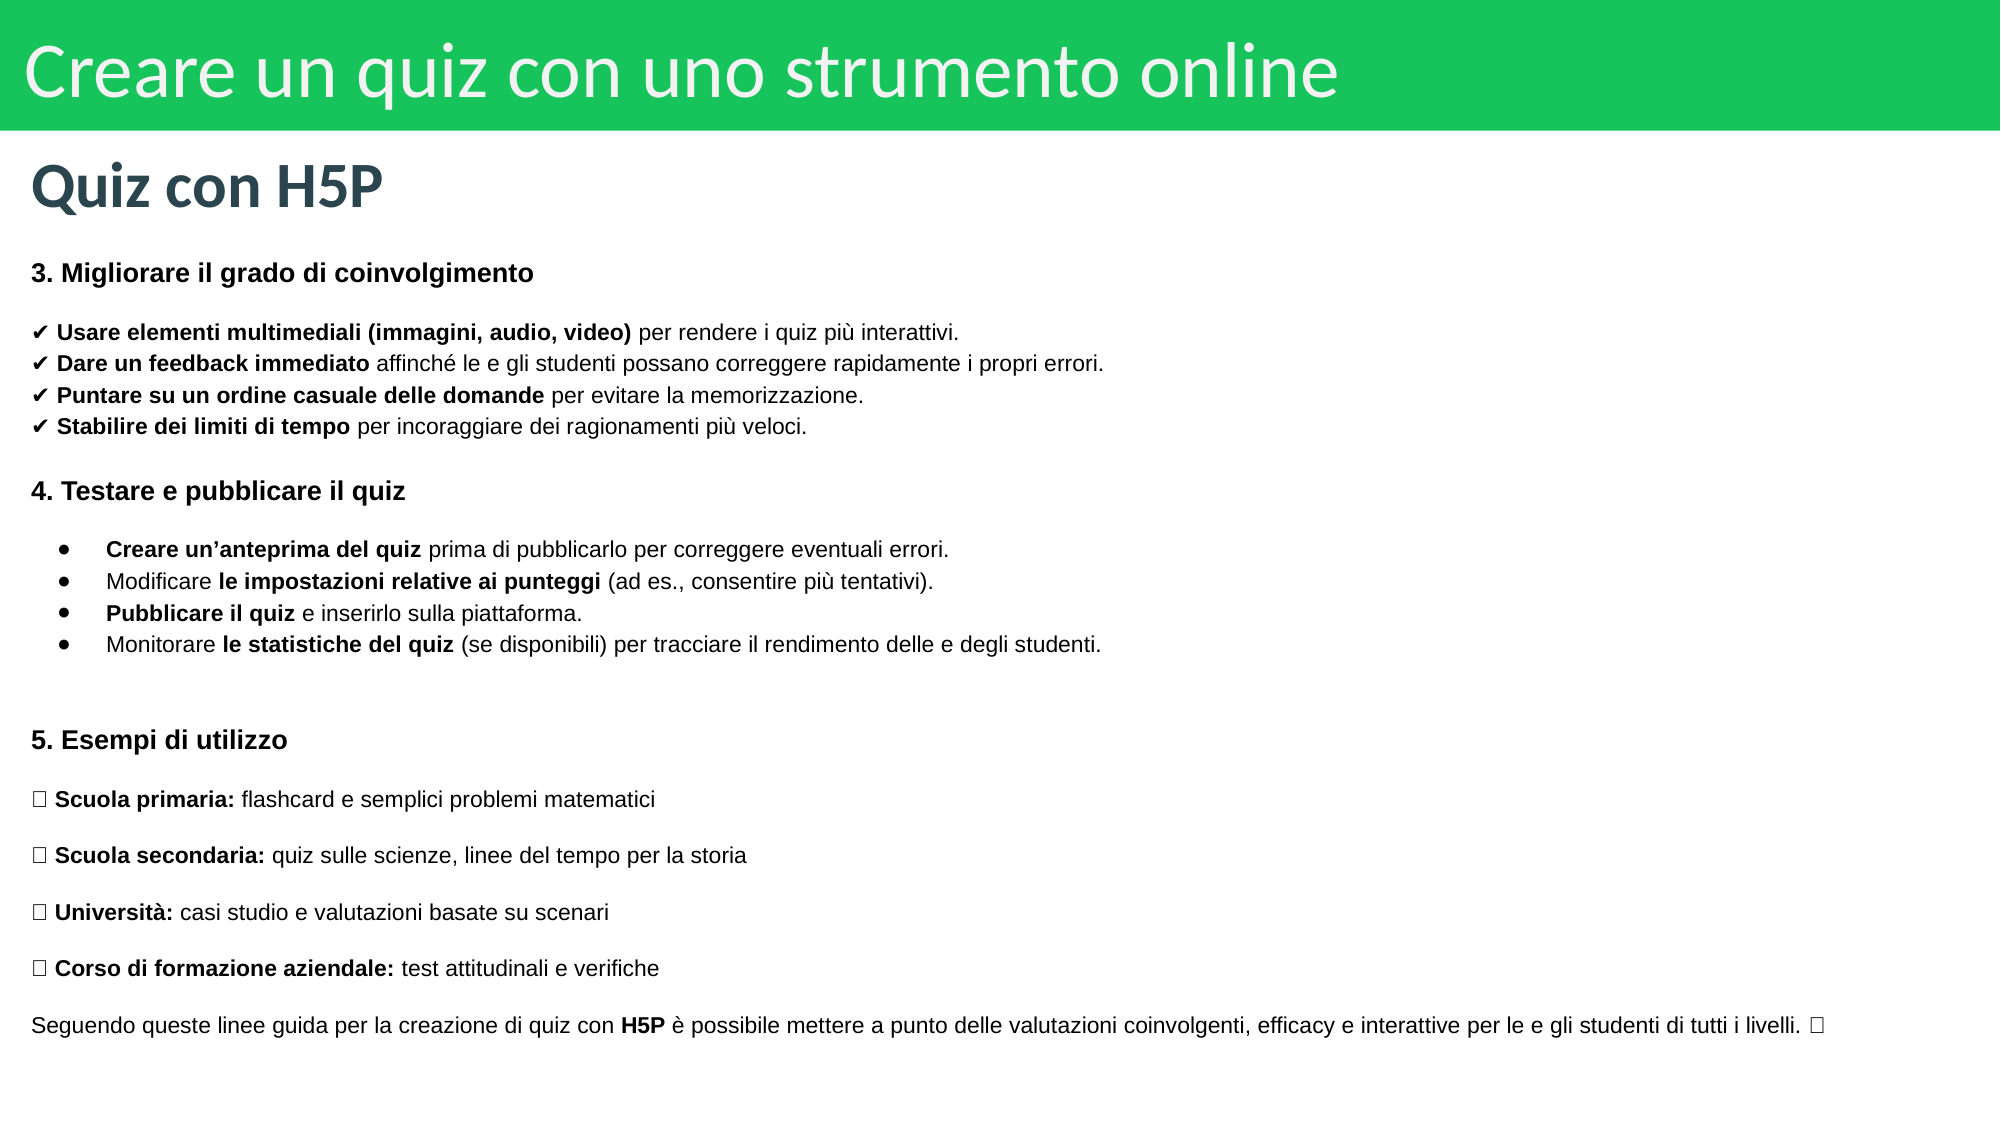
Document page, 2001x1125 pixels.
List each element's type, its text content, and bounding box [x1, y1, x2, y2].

list Quiz con H5P 3. Migliorare il grado di coinvolgimento ✔ Usare elementi multimediali (immagini, audio, video) per rendere i quiz più interattivi. ✔ Dare un feedback immediato affinché le e gli studenti possano correggere rapidamente i propri errori. ✔ Puntare su un ordine casuale delle domande per evitare la memorizzazione. ✔ Stabilire dei limiti di tempo per incoraggiare dei ragionamenti più veloci. 4. Testare e pubblicare il quiz Creare un’anteprima del quiz prima di pubblicarlo per correggere eventuali errori. Modificare le impostazioni relative ai punteggi (ad es., consentire più tentativi). Pubblicare il quiz e inserirlo sulla piattaforma. Monitorare le statistiche del quiz (se disponibili) per tracciare il rendimento delle e degli studenti. 5. Esempi di utilizzo ✅ Scuola primaria: flashcard e semplici problemi matematici ✅ Scuola secondaria: quiz sulle scienze, linee del tempo per la storia ✅ Università: casi studio e valutazioni basate su scenari ✅ Corso di formazione aziendale: test attitudinali e verifiche Seguendo queste linee guida per la creazione di quiz con H5P è possibile mettere a punto delle valutazioni coinvolgenti, efficacy e interattive per le e gli studenti di tutti i livelli. 🚀 [16, 144, 1976, 1108]
title Creare un quiz con uno strumento online [16, 13, 1976, 131]
